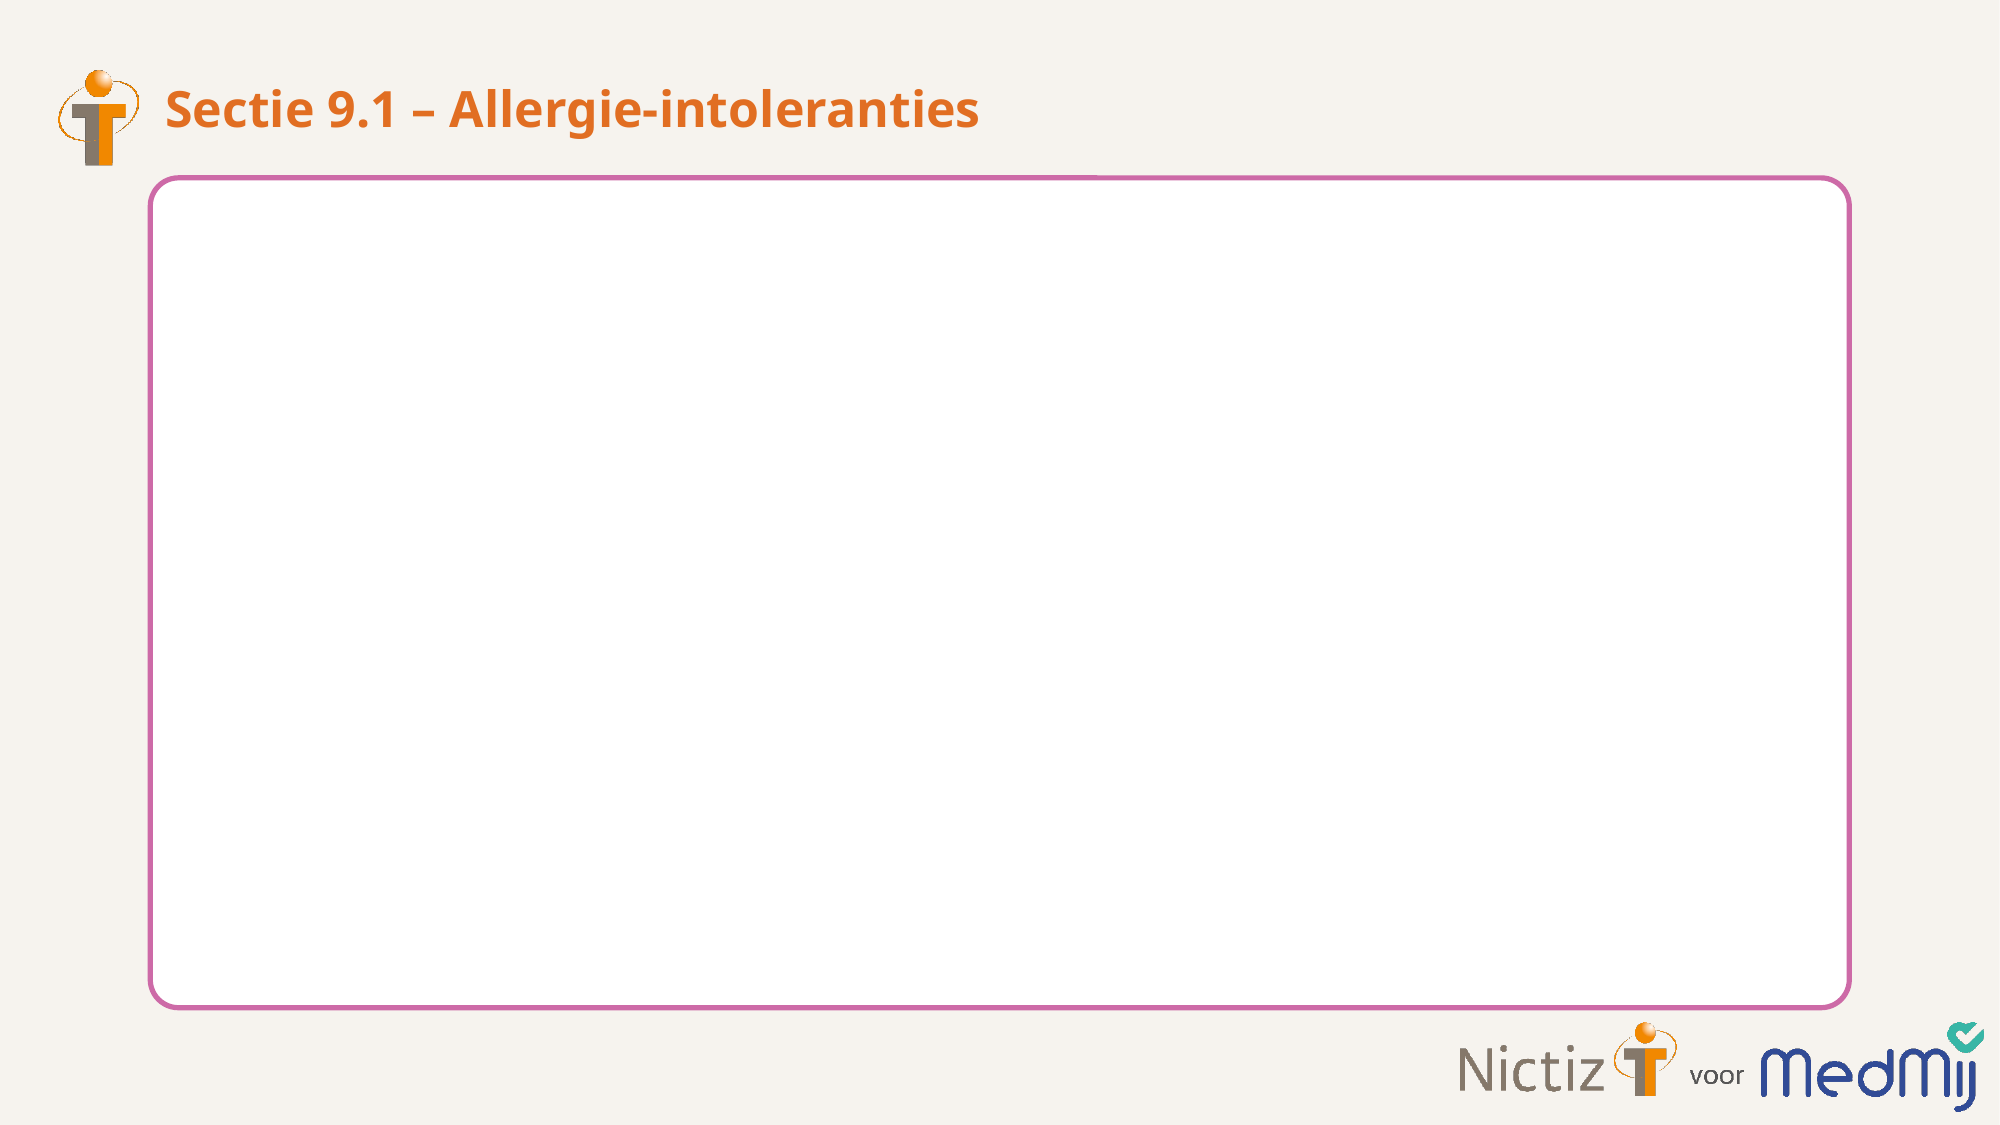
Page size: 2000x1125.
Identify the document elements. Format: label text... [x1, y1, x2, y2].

picture [50, 66, 151, 187]
picture [1457, 1019, 1988, 1113]
title Sectie 9.1 – Allergie-intoleranties [150, 76, 1850, 165]
